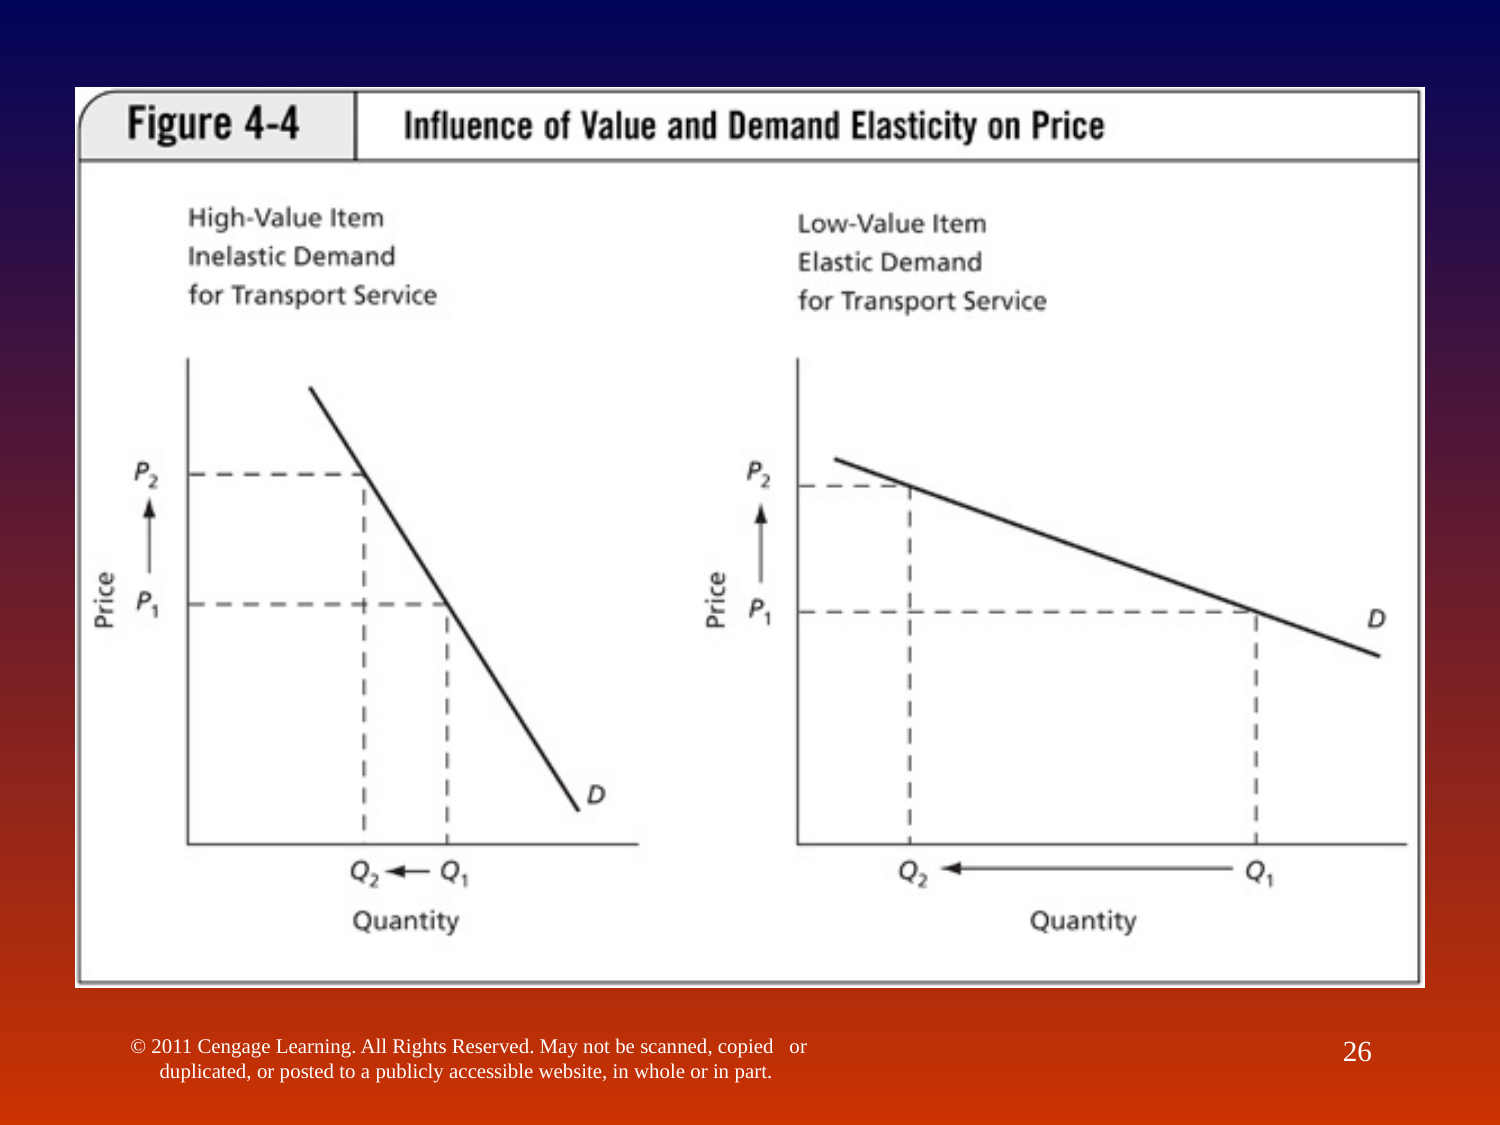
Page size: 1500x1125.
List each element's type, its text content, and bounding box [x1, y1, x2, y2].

slide_number 26 [1074, 1024, 1388, 1101]
picture [74, 87, 1426, 988]
footer © 2011 Cengage Learning. All Rights Reserved. May not be scanned, copied or duplicated, or posted to a publicly accessible website, in whole or in part. [112, 1024, 826, 1101]
